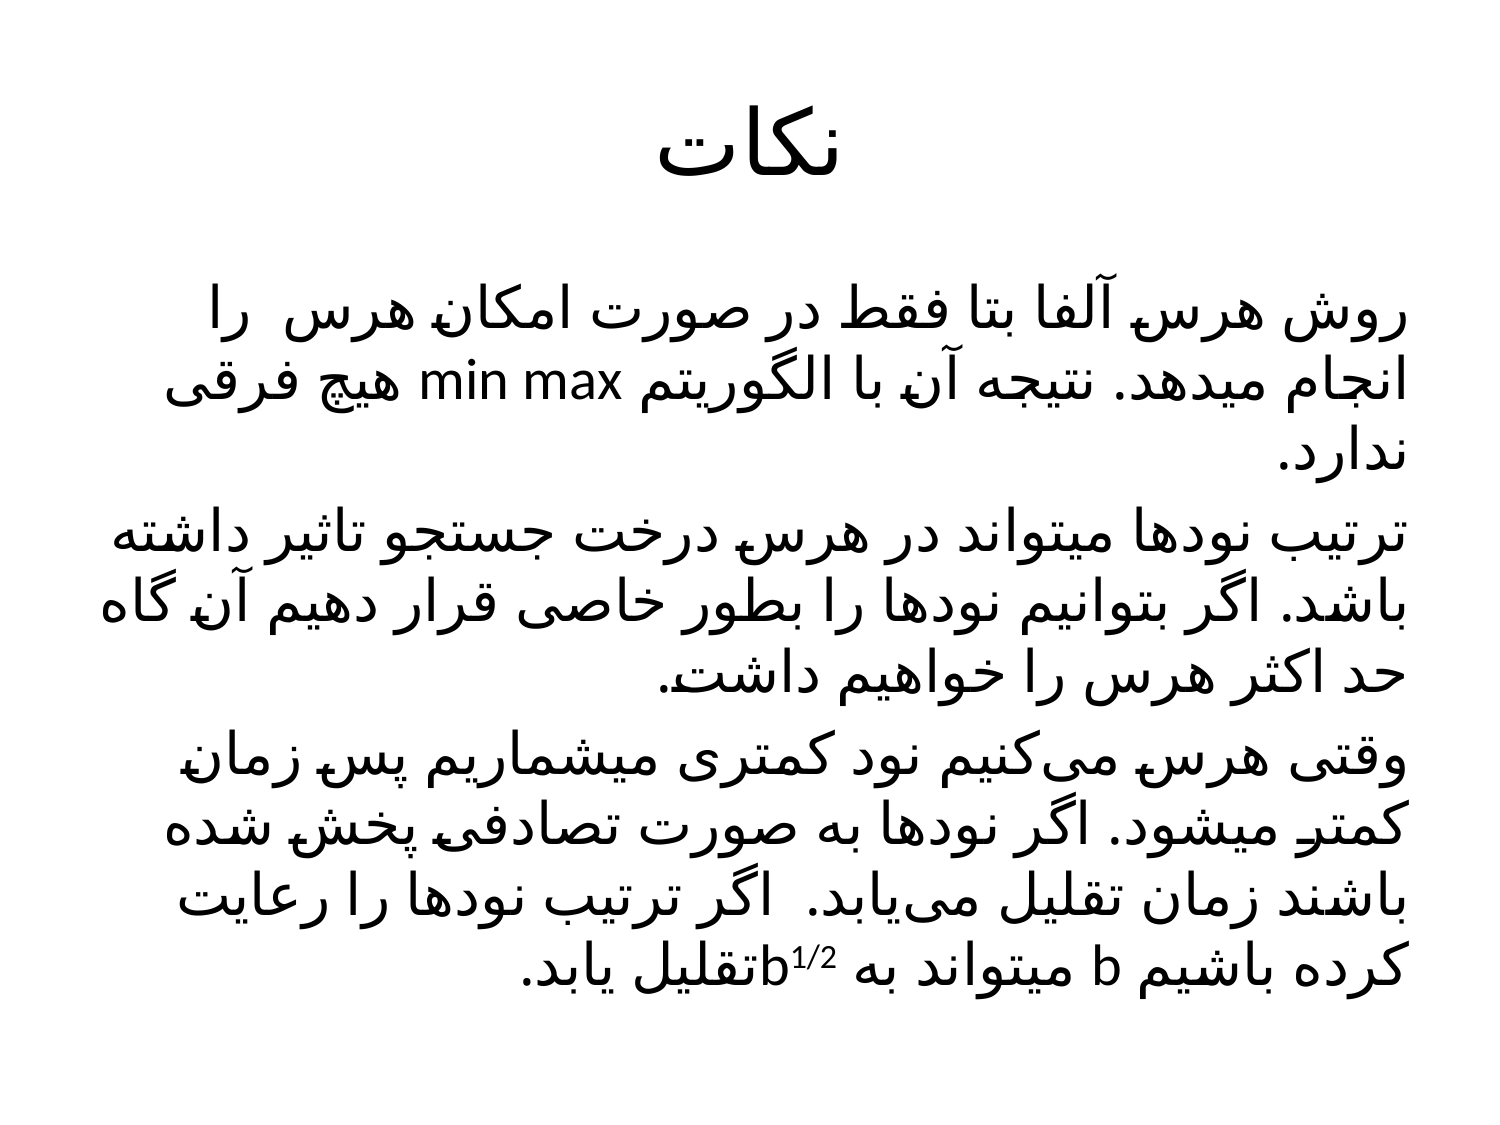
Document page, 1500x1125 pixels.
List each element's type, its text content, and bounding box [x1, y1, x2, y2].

list روش هرس آلفا بتا فقط در صورت امکان هرس را انجام میدهد. نتیجه آن با الگوریتم min max هیچ فرقی‌ ندارد. ترتیب نود‌ها میتواند در هرس درخت جستجو تاثیر داشته باشد. اگر بتوانیم نود‌ها را بطور خاصی‌ قرار دهیم آن گاه حد اکثر هرس را خواهیم داشت. وقتی‌ هرس می‌کنیم نود کمتری میشماریم پس زمان کمتر میشود. اگر نود‌ها به صورت تصادفی پخش شده باشند زمان تقلیل می‌یابد. اگر ترتیب نود‌ها را رعایت کرده باشیم b میتواند به b1/2تقلیل یابد. [75, 262, 1425, 1005]
title نکات [75, 45, 1425, 233]
